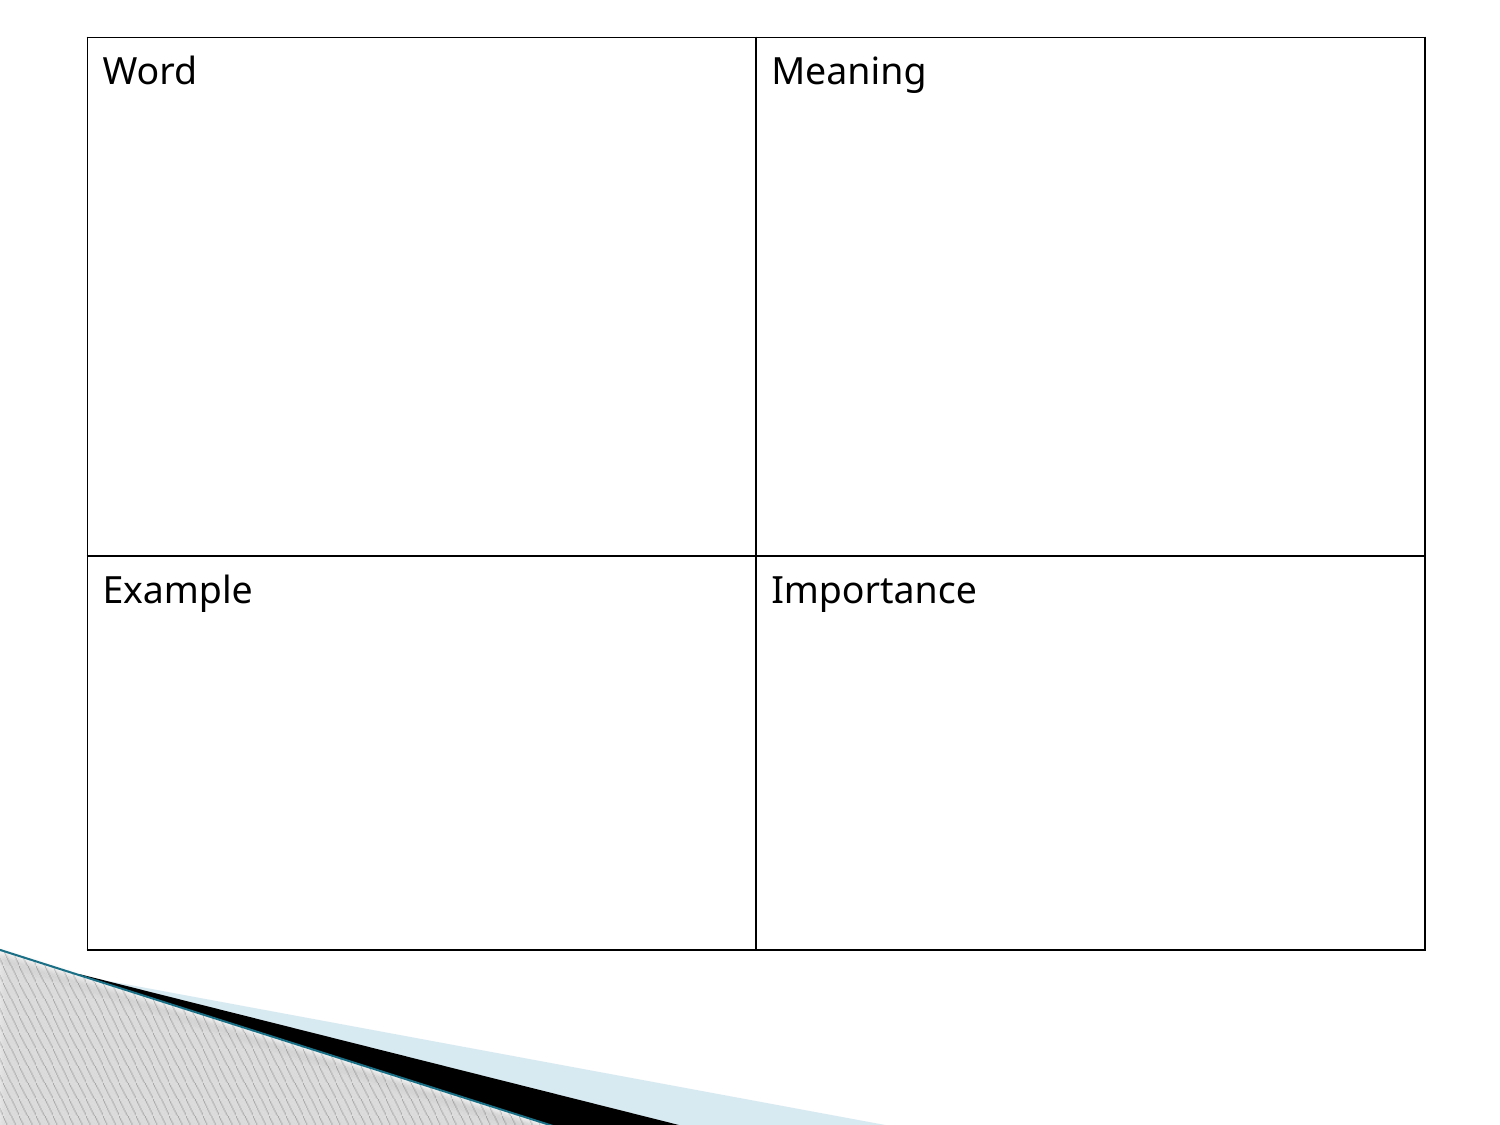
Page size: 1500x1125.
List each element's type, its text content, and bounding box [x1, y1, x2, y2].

table_header Word [88, 38, 755, 555]
table_header Meaning [757, 38, 1424, 555]
table_cell Importance [757, 557, 1424, 949]
table_cell Example [88, 557, 755, 949]
